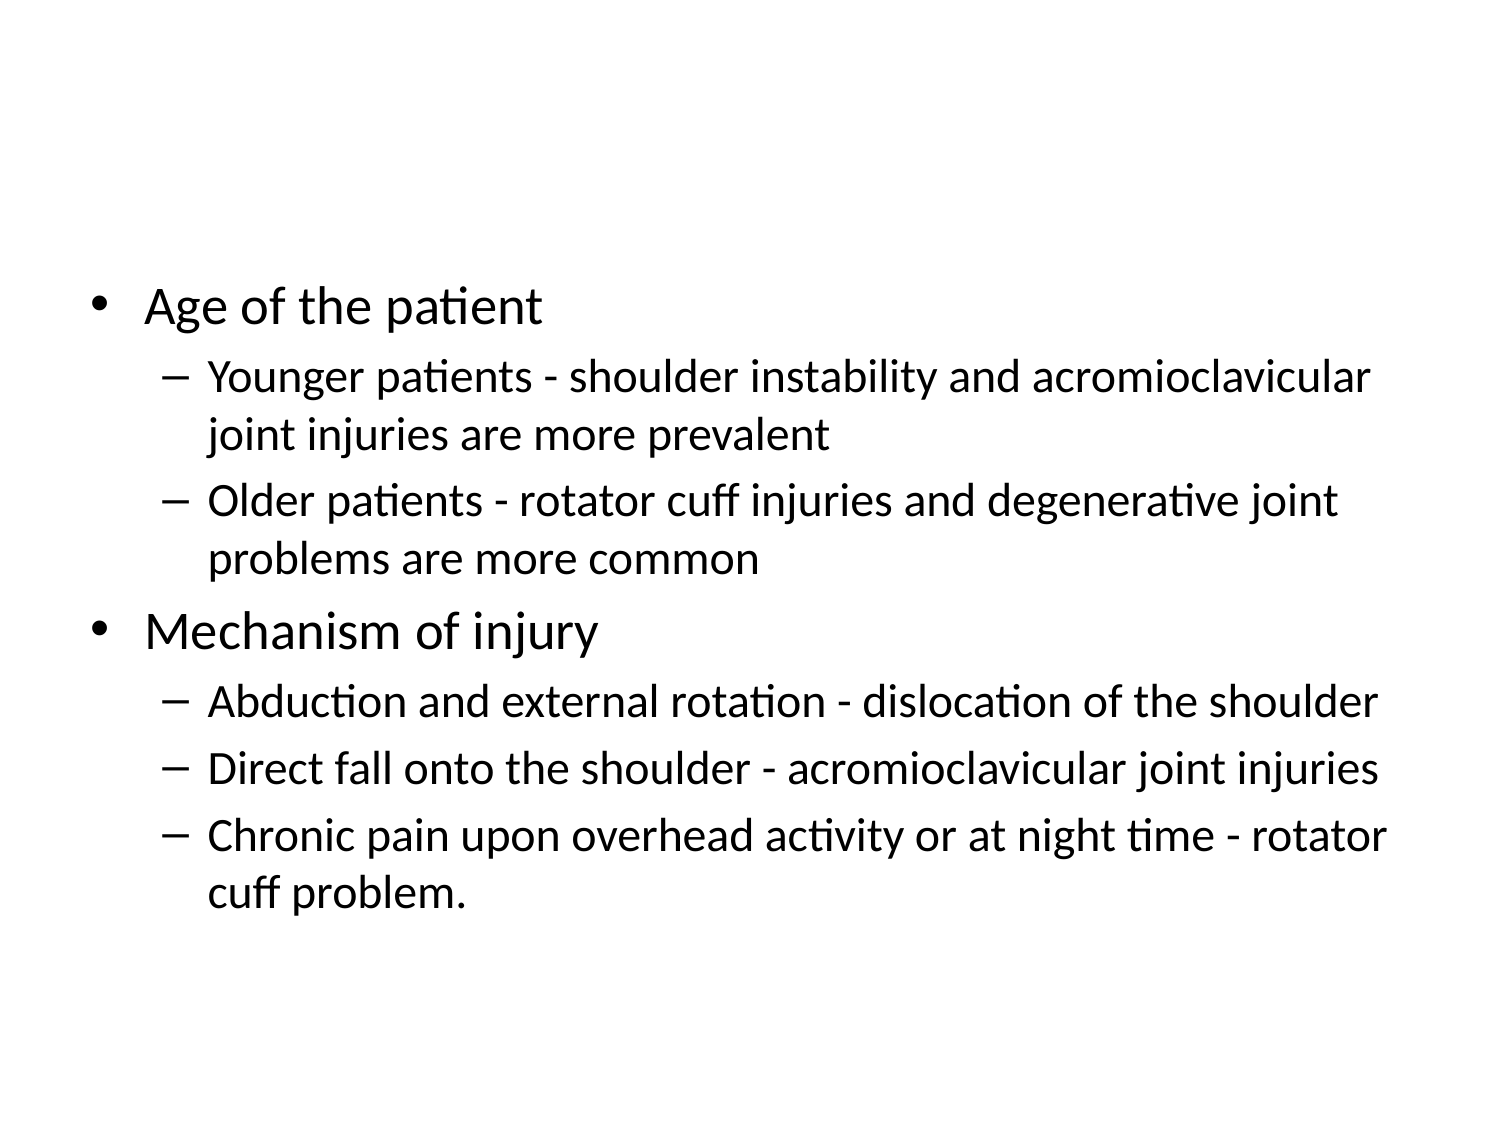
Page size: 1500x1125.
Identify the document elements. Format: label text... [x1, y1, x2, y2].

list Age of the patient Younger patients - shoulder instability and acromioclavicular joint injuries are more prevalent Older patients - rotator cuff injuries and degenerative joint problems are more common Mechanism of injury Abduction and external rotation - dislocation of the shoulder Direct fall onto the shoulder - acromioclavicular joint injuries Chronic pain upon overhead activity or at night time - rotator cuff problem. [75, 262, 1425, 1005]
